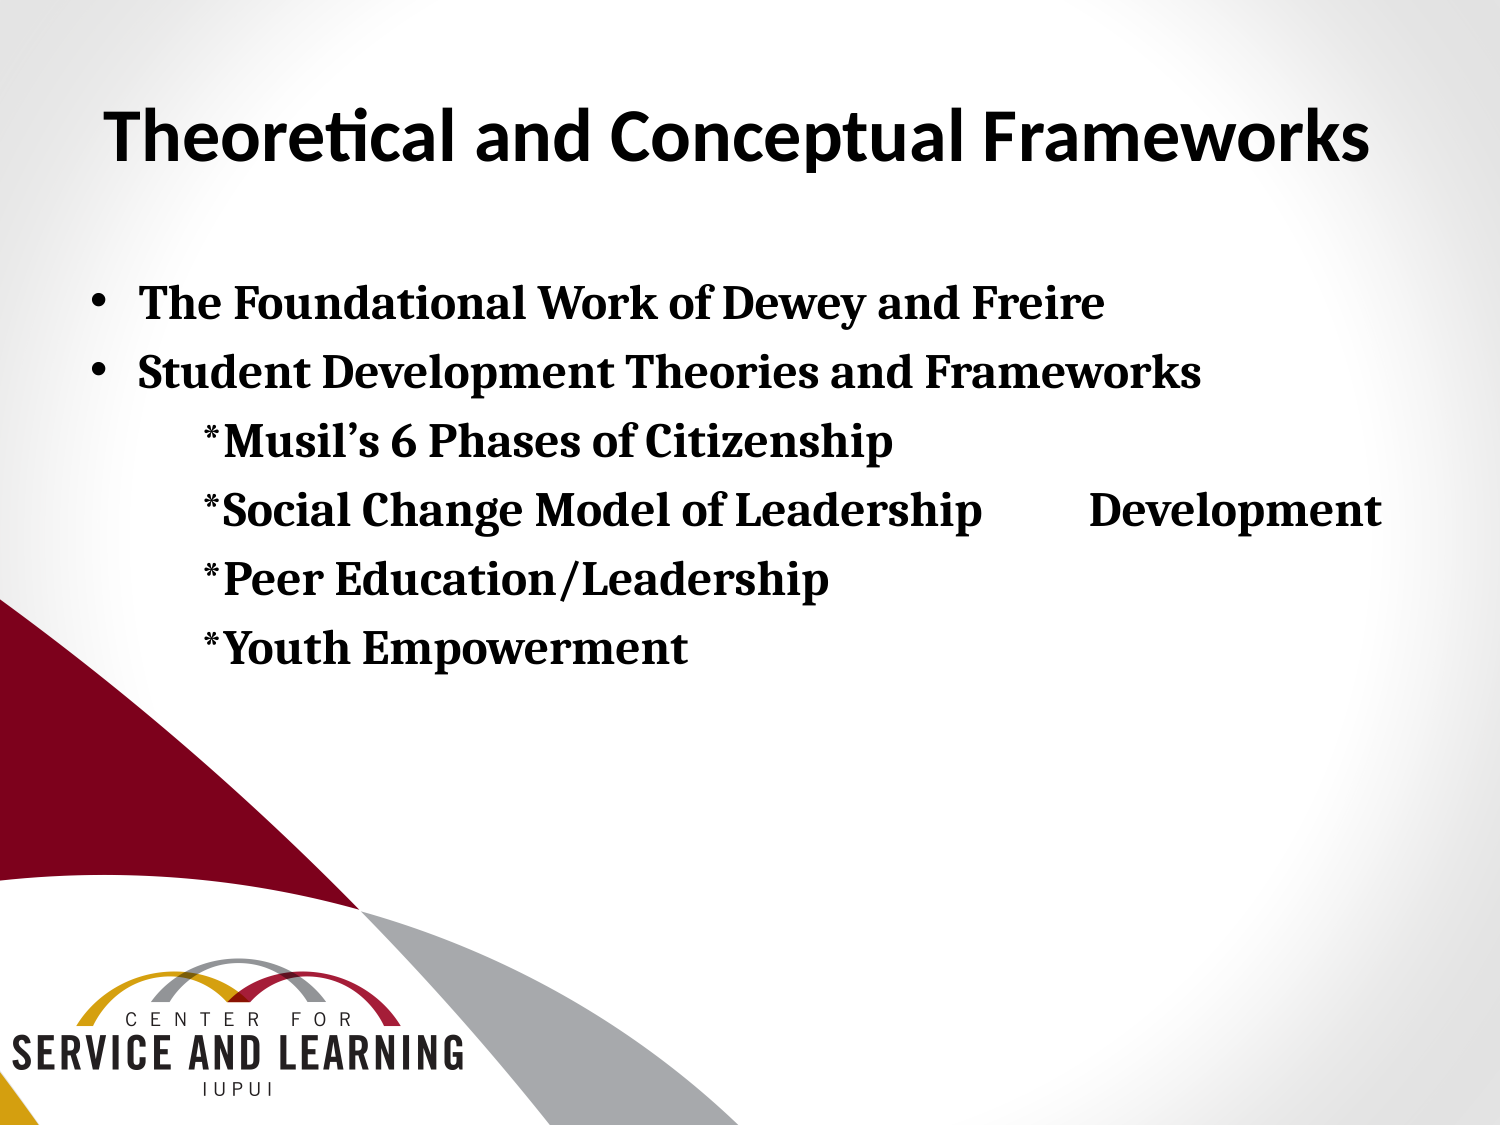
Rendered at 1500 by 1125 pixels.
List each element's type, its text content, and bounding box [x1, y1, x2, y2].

picture [0, 0, 1500, 1125]
title Theoretical and Conceptual Frameworks [62, 37, 1413, 225]
list The Foundational Work of Dewey and Freire Student Development Theories and Frameworks *Musil’s 6 Phases of Citizenship *Social Change Model of Leadership Development *Peer Education/Leadership *Youth Empowerment [75, 262, 1425, 747]
